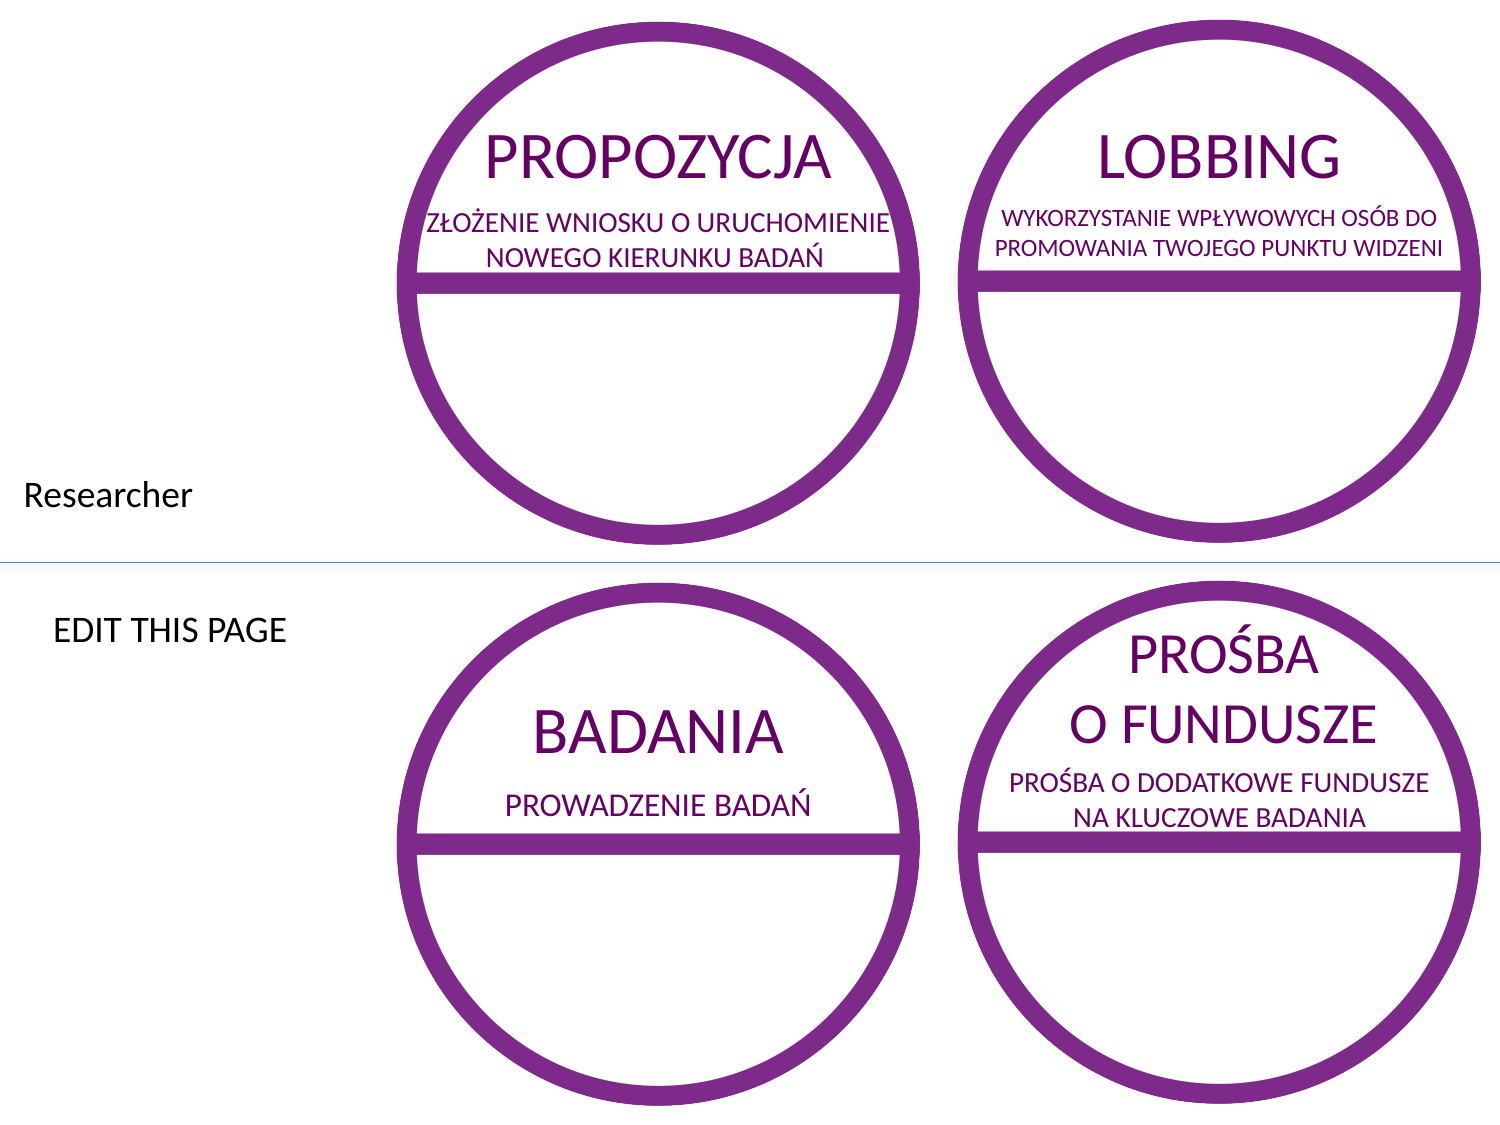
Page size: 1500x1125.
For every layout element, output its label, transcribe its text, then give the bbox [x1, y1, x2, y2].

text_box Researcher [8, 462, 209, 522]
picture [377, 0, 1500, 1125]
text_box EDIT THIS PAGE [38, 597, 303, 657]
